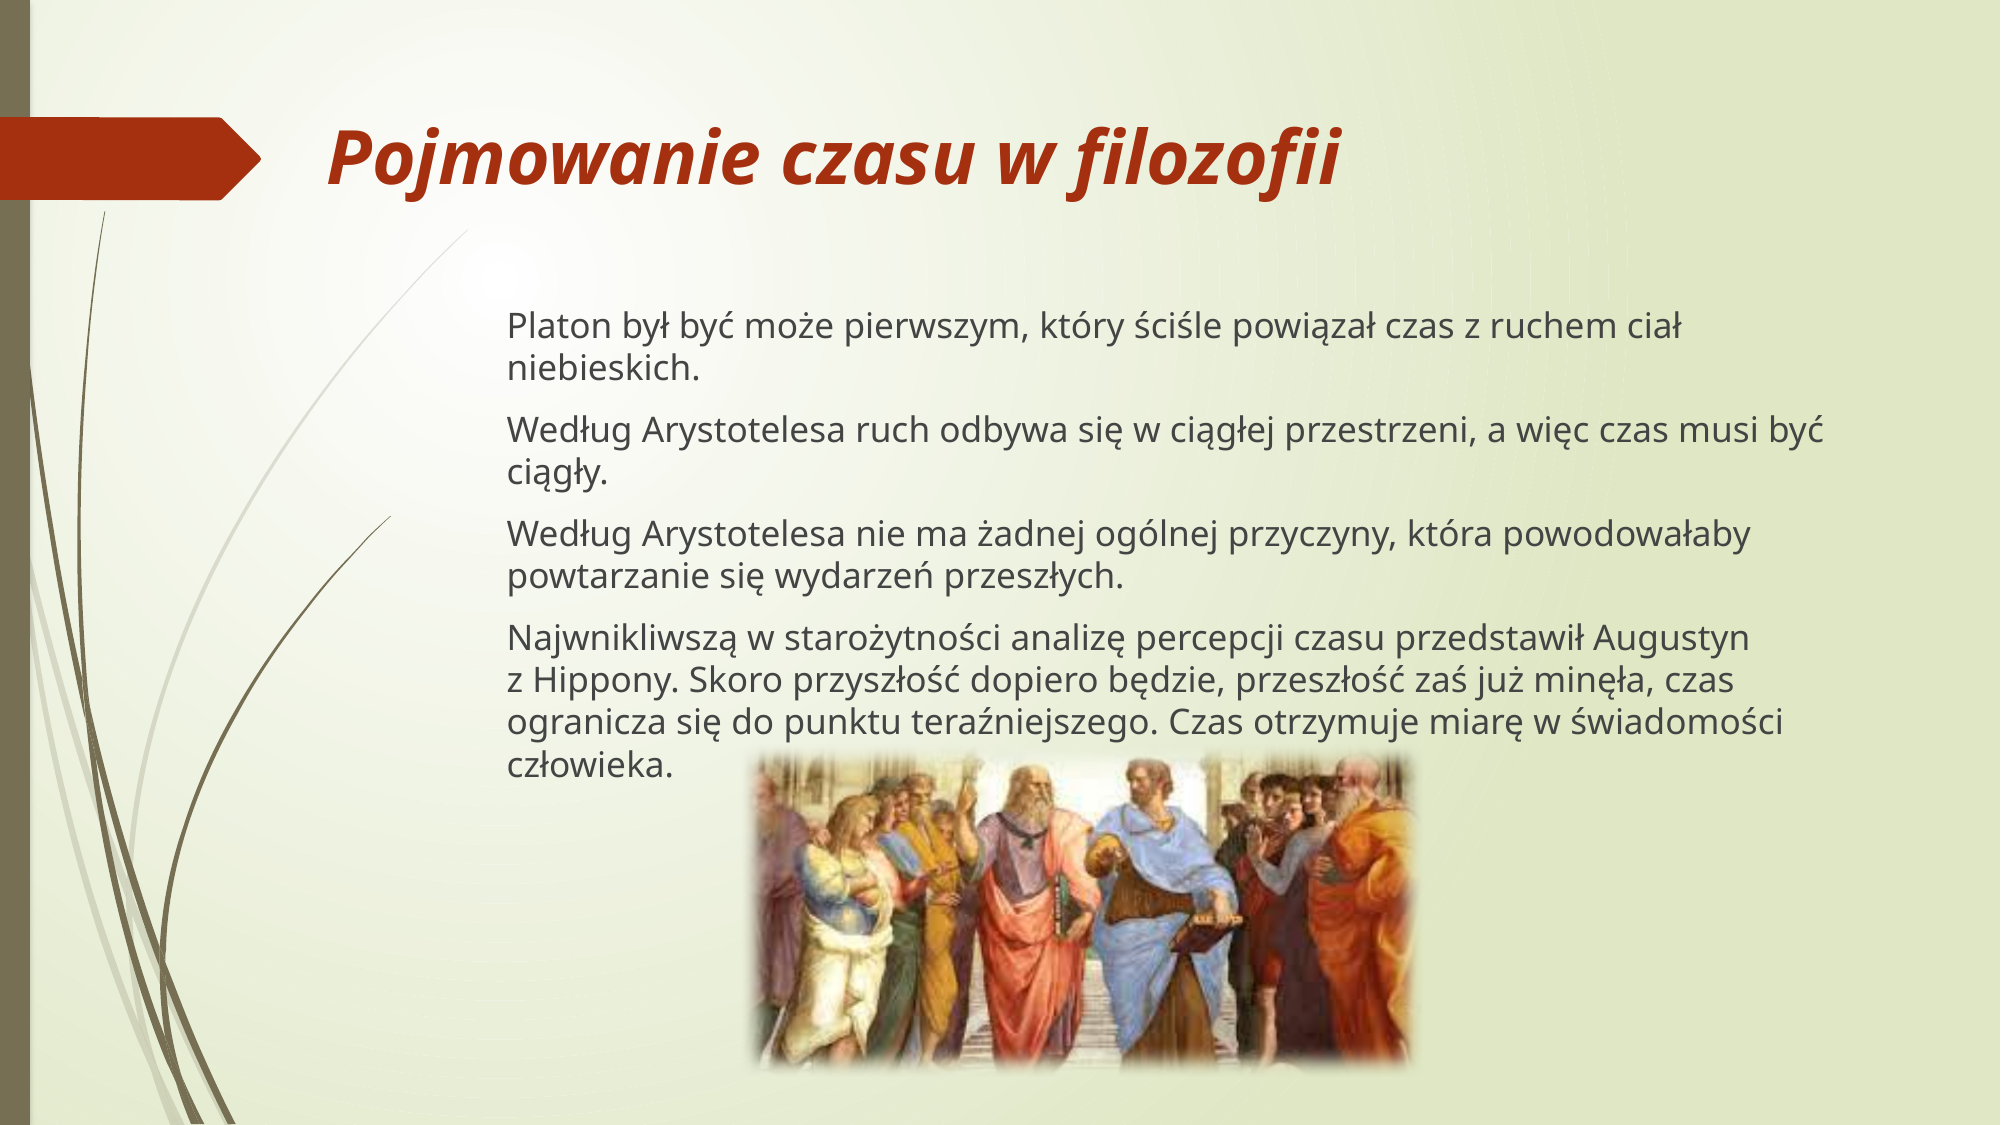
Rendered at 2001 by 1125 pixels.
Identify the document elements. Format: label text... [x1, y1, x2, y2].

list Platon był być może pierwszym, który ściśle powiązał czas z ruchem ciał niebieskich. Według Arystotelesa ruch odbywa się w ciągłej przestrzeni, a więc czas musi być ciągły. Według Arystotelesa nie ma żadnej ogólnej przyczyny, która powodowałaby powtarzanie się wydarzeń przeszłych. Najwnikliwszą w starożytności analizę percepcji czasu przedstawił Augustyn z Hippony. Skoro przyszłość dopiero będzie, przeszłość zaś już minęła, czas ogranicza się do punktu teraźniejszego. Czas otrzymuje miarę w świadomości człowieka. [491, 295, 1863, 797]
title Pojmowanie czasu w filozofii [311, 46, 1423, 208]
picture [741, 744, 1423, 1079]
